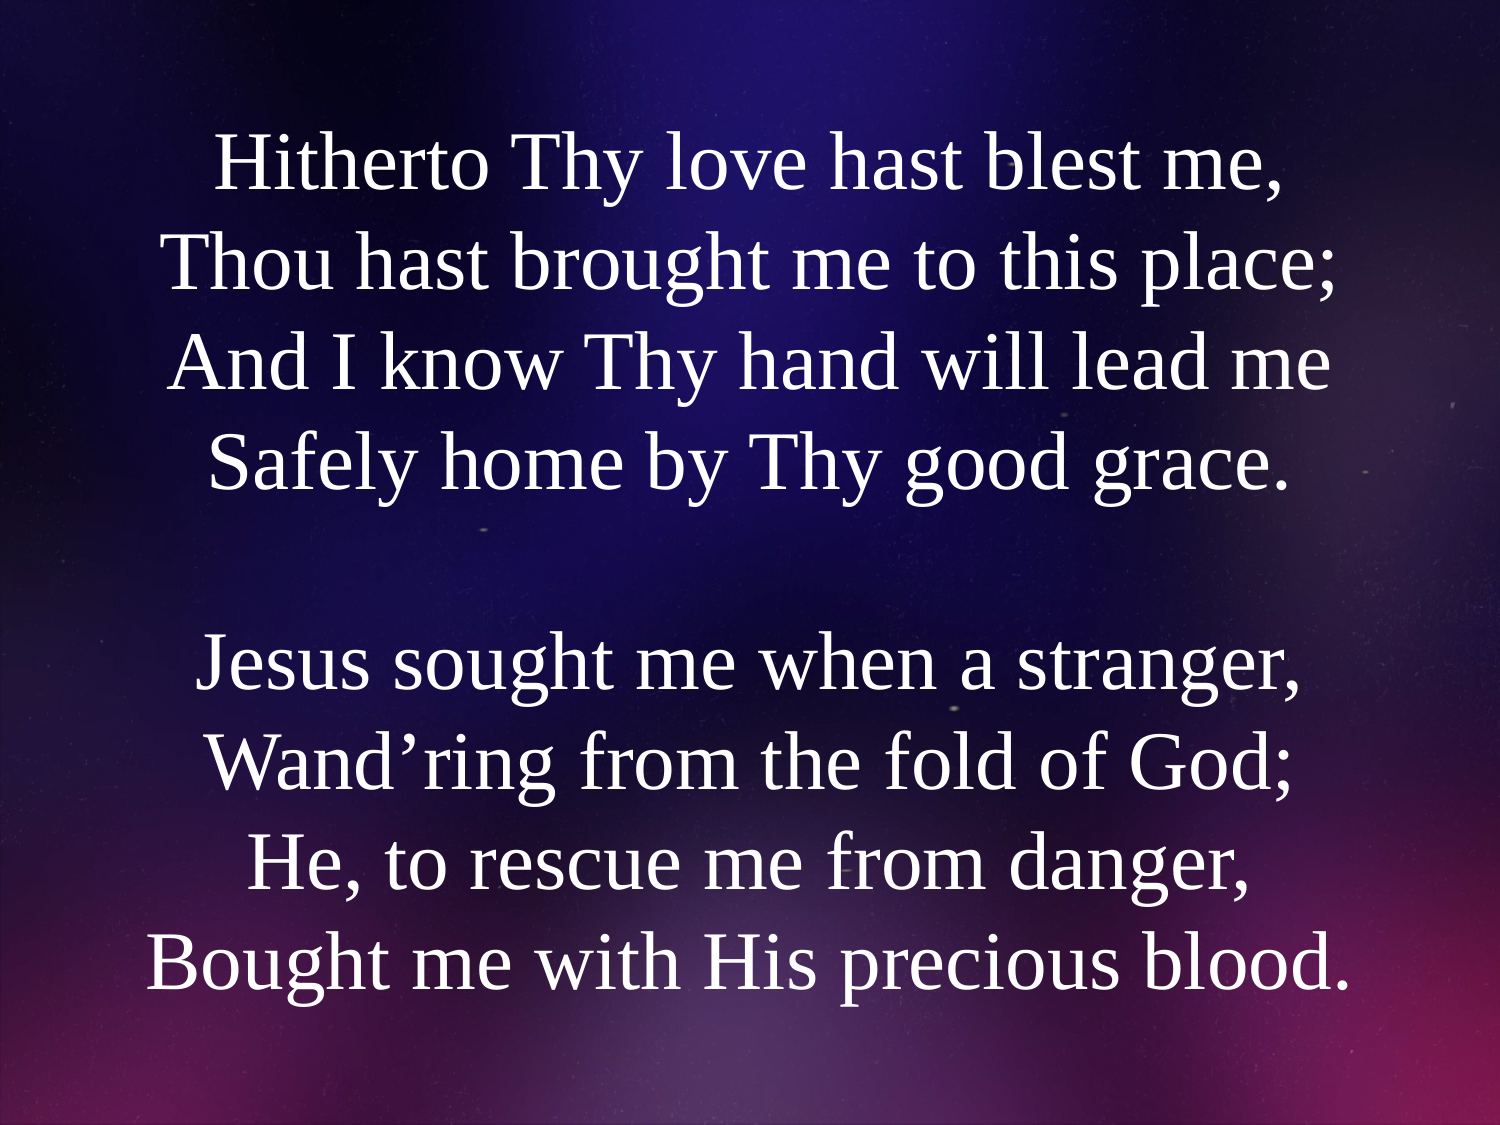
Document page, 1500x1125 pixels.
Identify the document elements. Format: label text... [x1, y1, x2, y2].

picture [0, 0, 1500, 1125]
title Hitherto Thy love hast blest me, Thou hast brought me to this place; And I know Thy hand will lead me Safely home by Thy good grace. Jesus sought me when a stranger, Wand’ring from the fold of God; He, to rescue me from danger, Bought me with His precious blood. [112, 462, 1388, 650]
